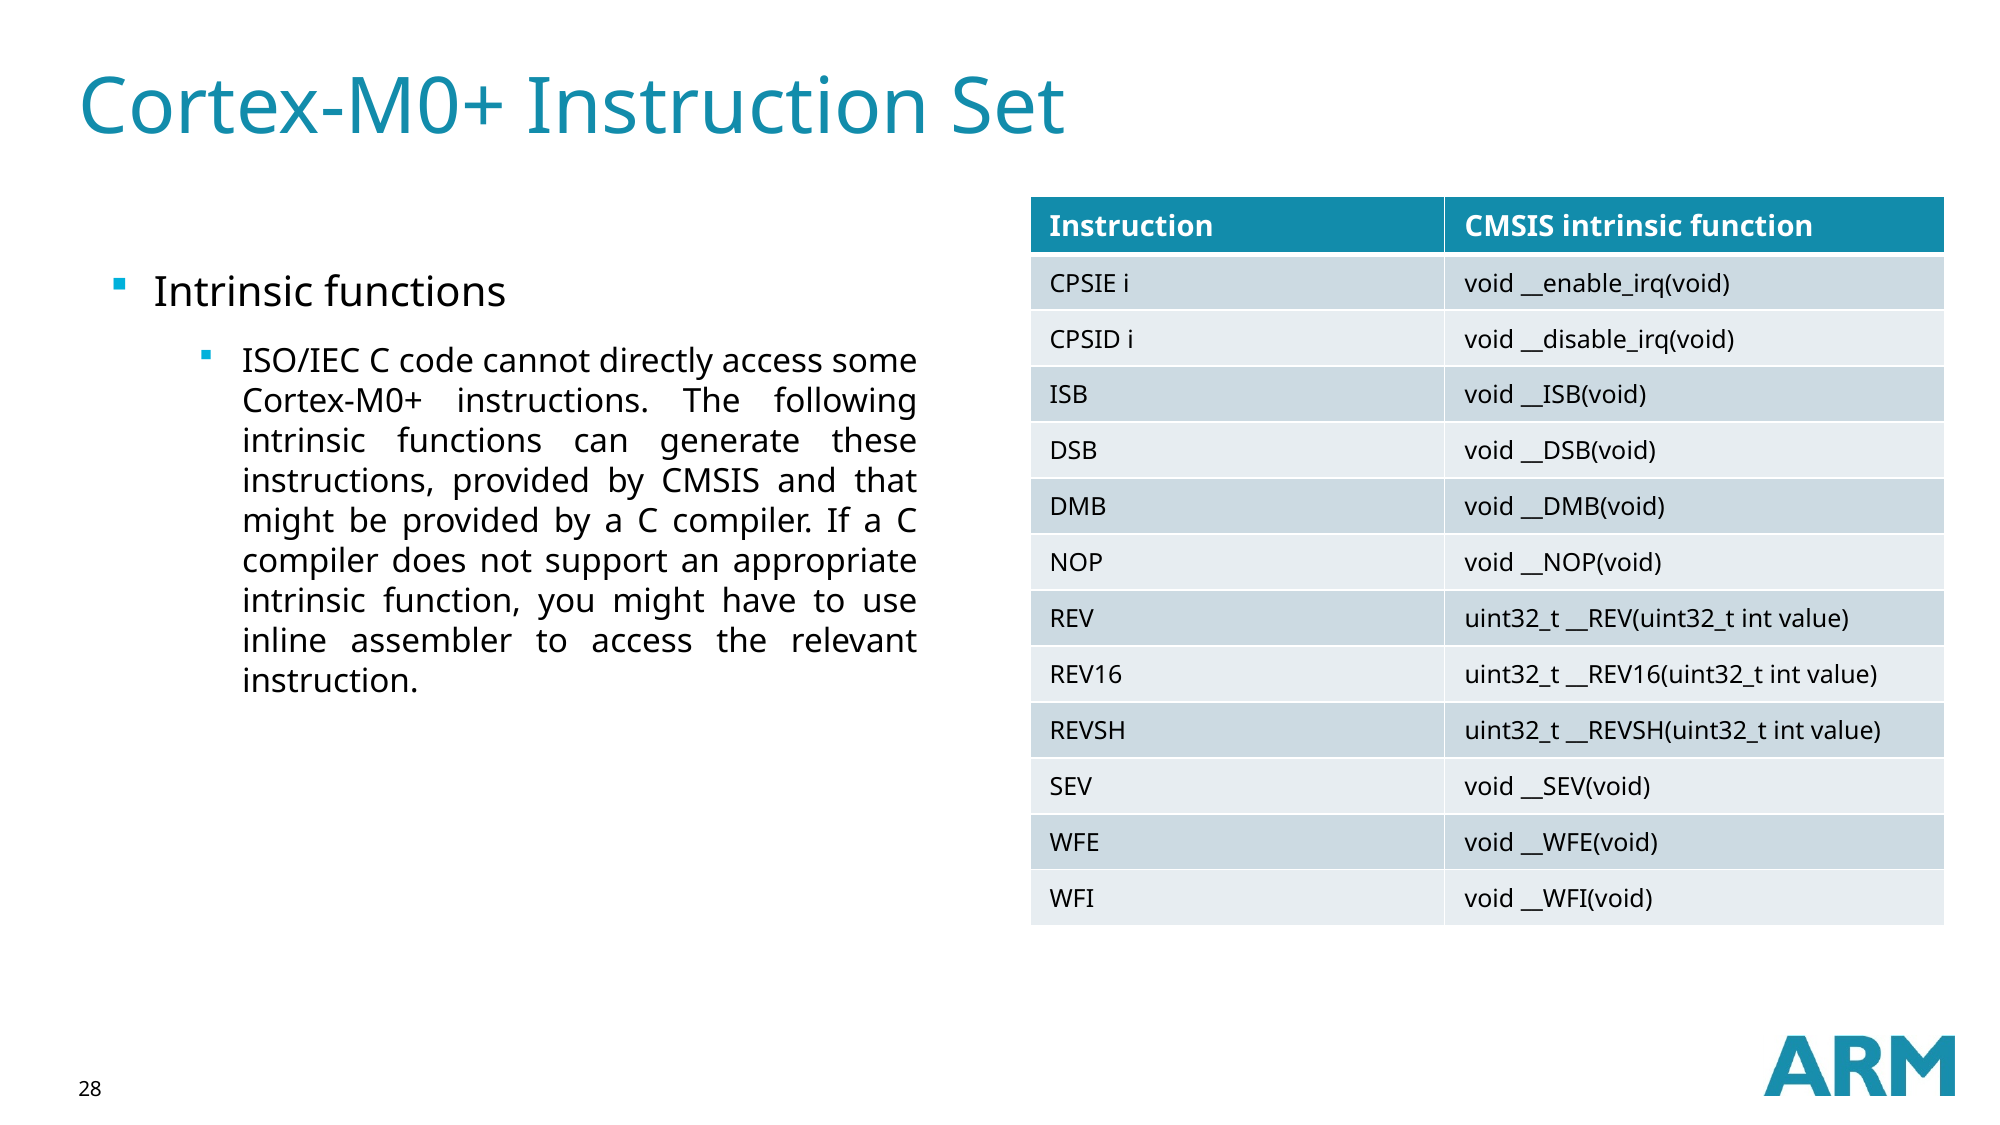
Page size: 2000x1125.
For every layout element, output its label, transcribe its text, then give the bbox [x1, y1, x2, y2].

table_cell REV16 [1031, 647, 1444, 701]
table_cell void __disable_irq(void) [1445, 311, 1944, 365]
table_cell void __ISB(void) [1445, 367, 1944, 421]
table_cell void __enable_irq(void) [1445, 257, 1944, 309]
table_cell DMB [1031, 479, 1444, 533]
table_cell void __WFE(void) [1445, 815, 1944, 869]
table_cell WFE [1031, 815, 1444, 869]
table_cell CPSID i [1031, 311, 1444, 365]
table_cell WFI [1031, 870, 1444, 925]
table_cell REVSH [1031, 703, 1444, 757]
table_cell void __WFI(void) [1445, 870, 1944, 925]
list Intrinsic functions ISO/IEC C code cannot directly access some Cortex-M0+ instructions. The following intrinsic functions can generate these instructions, provided by CMSIS and that might be provided by a C compiler. If a C compiler does not support an appropriate intrinsic function, you might have to use inline assembler to access the relevant instruction. [110, 264, 919, 765]
table_cell void __DSB(void) [1445, 423, 1944, 477]
picture [1763, 1035, 1955, 1096]
table_cell REV [1031, 591, 1444, 645]
table_cell NOP [1031, 535, 1444, 589]
table_cell DSB [1031, 423, 1444, 477]
title Cortex-M0+ Instruction Set [78, 55, 1910, 150]
table_cell uint32_t __REV(uint32_t int value) [1445, 591, 1944, 645]
table_header CMSIS intrinsic function [1445, 197, 1944, 252]
table_cell ISB [1031, 367, 1444, 421]
table_cell SEV [1031, 759, 1444, 813]
table_cell void __SEV(void) [1445, 759, 1944, 813]
table_cell uint32_t __REV16(uint32_t int value) [1445, 647, 1944, 701]
table_cell uint32_t __REVSH(uint32_t int value) [1445, 703, 1944, 757]
table_cell void __NOP(void) [1445, 535, 1944, 589]
table_cell void __DMB(void) [1445, 479, 1944, 533]
table_header Instruction [1031, 197, 1444, 252]
table_cell CPSIE i [1031, 257, 1444, 309]
